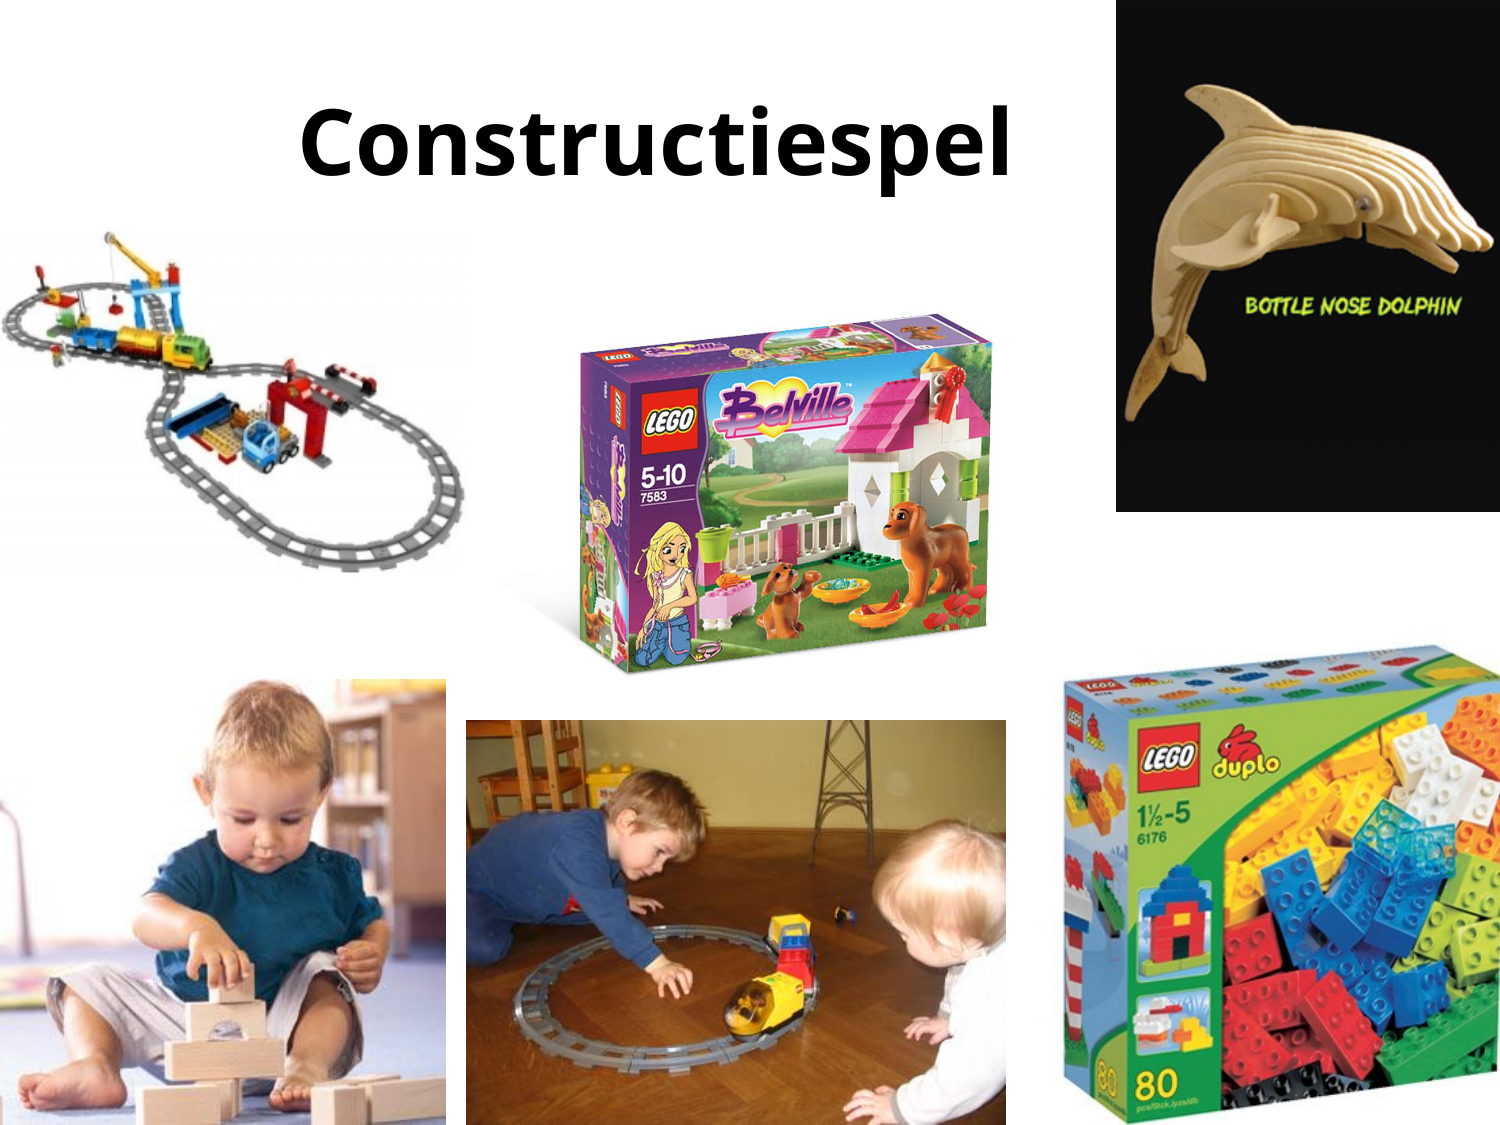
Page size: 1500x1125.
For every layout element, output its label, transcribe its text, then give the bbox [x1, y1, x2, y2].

picture [466, 720, 1006, 1125]
title Constructiespel [0, 45, 1110, 233]
picture [0, 231, 469, 582]
picture [1115, 0, 1500, 512]
picture [478, 302, 1500, 1125]
picture [0, 679, 446, 1125]
